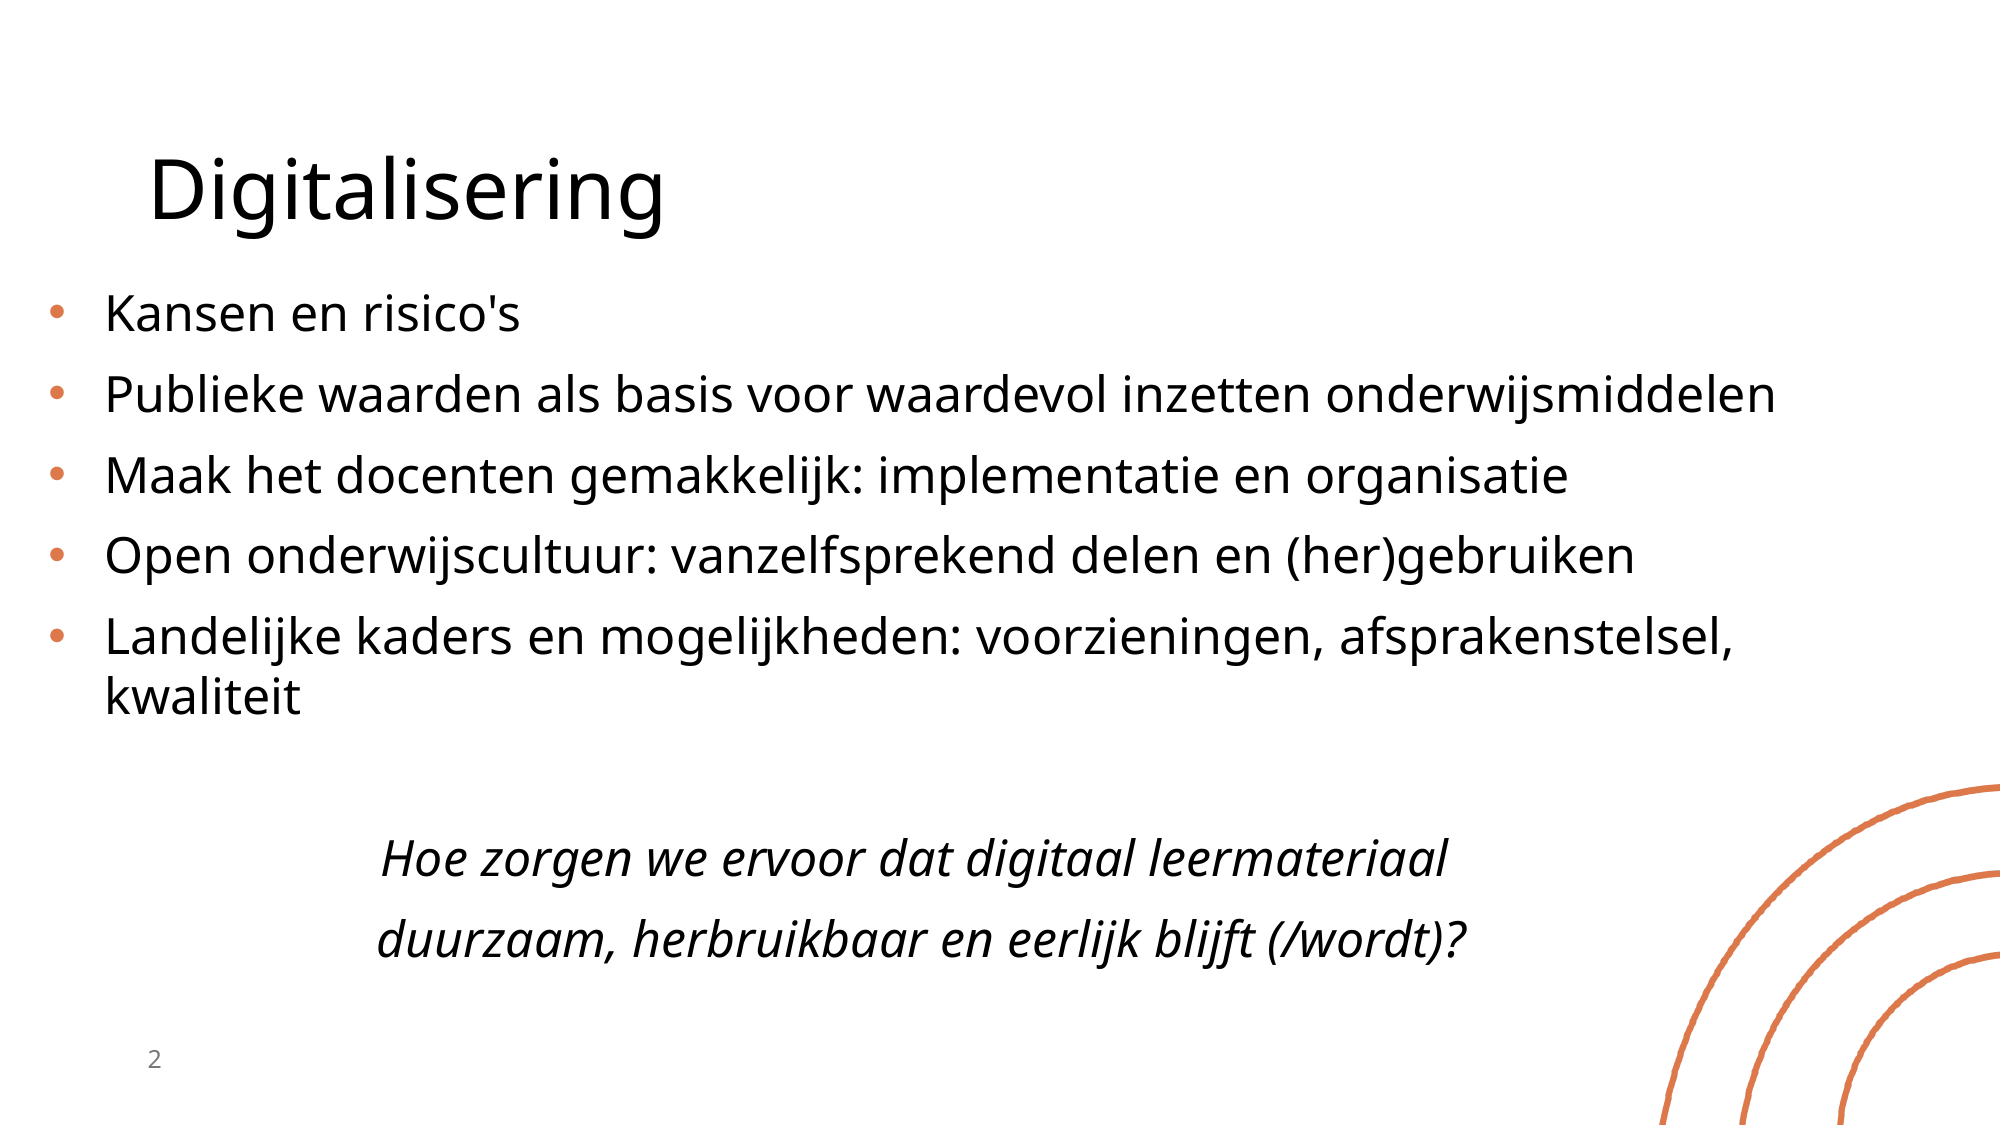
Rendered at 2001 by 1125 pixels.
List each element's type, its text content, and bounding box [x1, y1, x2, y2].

list Kansen en risico's Publieke waarden als basis voor waardevol inzetten onderwijsmiddelen Maak het docenten gemakkelijk: implementatie en organisatie Open onderwijscultuur: vanzelfsprekend delen en (her)gebruiken Landelijke kaders en mogelijkheden: voorzieningen, afsprakenstelsel, kwaliteit Hoe zorgen we ervoor dat digitaal leermateriaal duurzaam, herbruikbaar en eerlijk blijft (/wordt)? [48, 281, 1795, 1002]
picture [1659, 784, 2000, 1125]
slide_number 2 [147, 1045, 207, 1076]
title Digitalisering [147, 147, 1713, 239]
